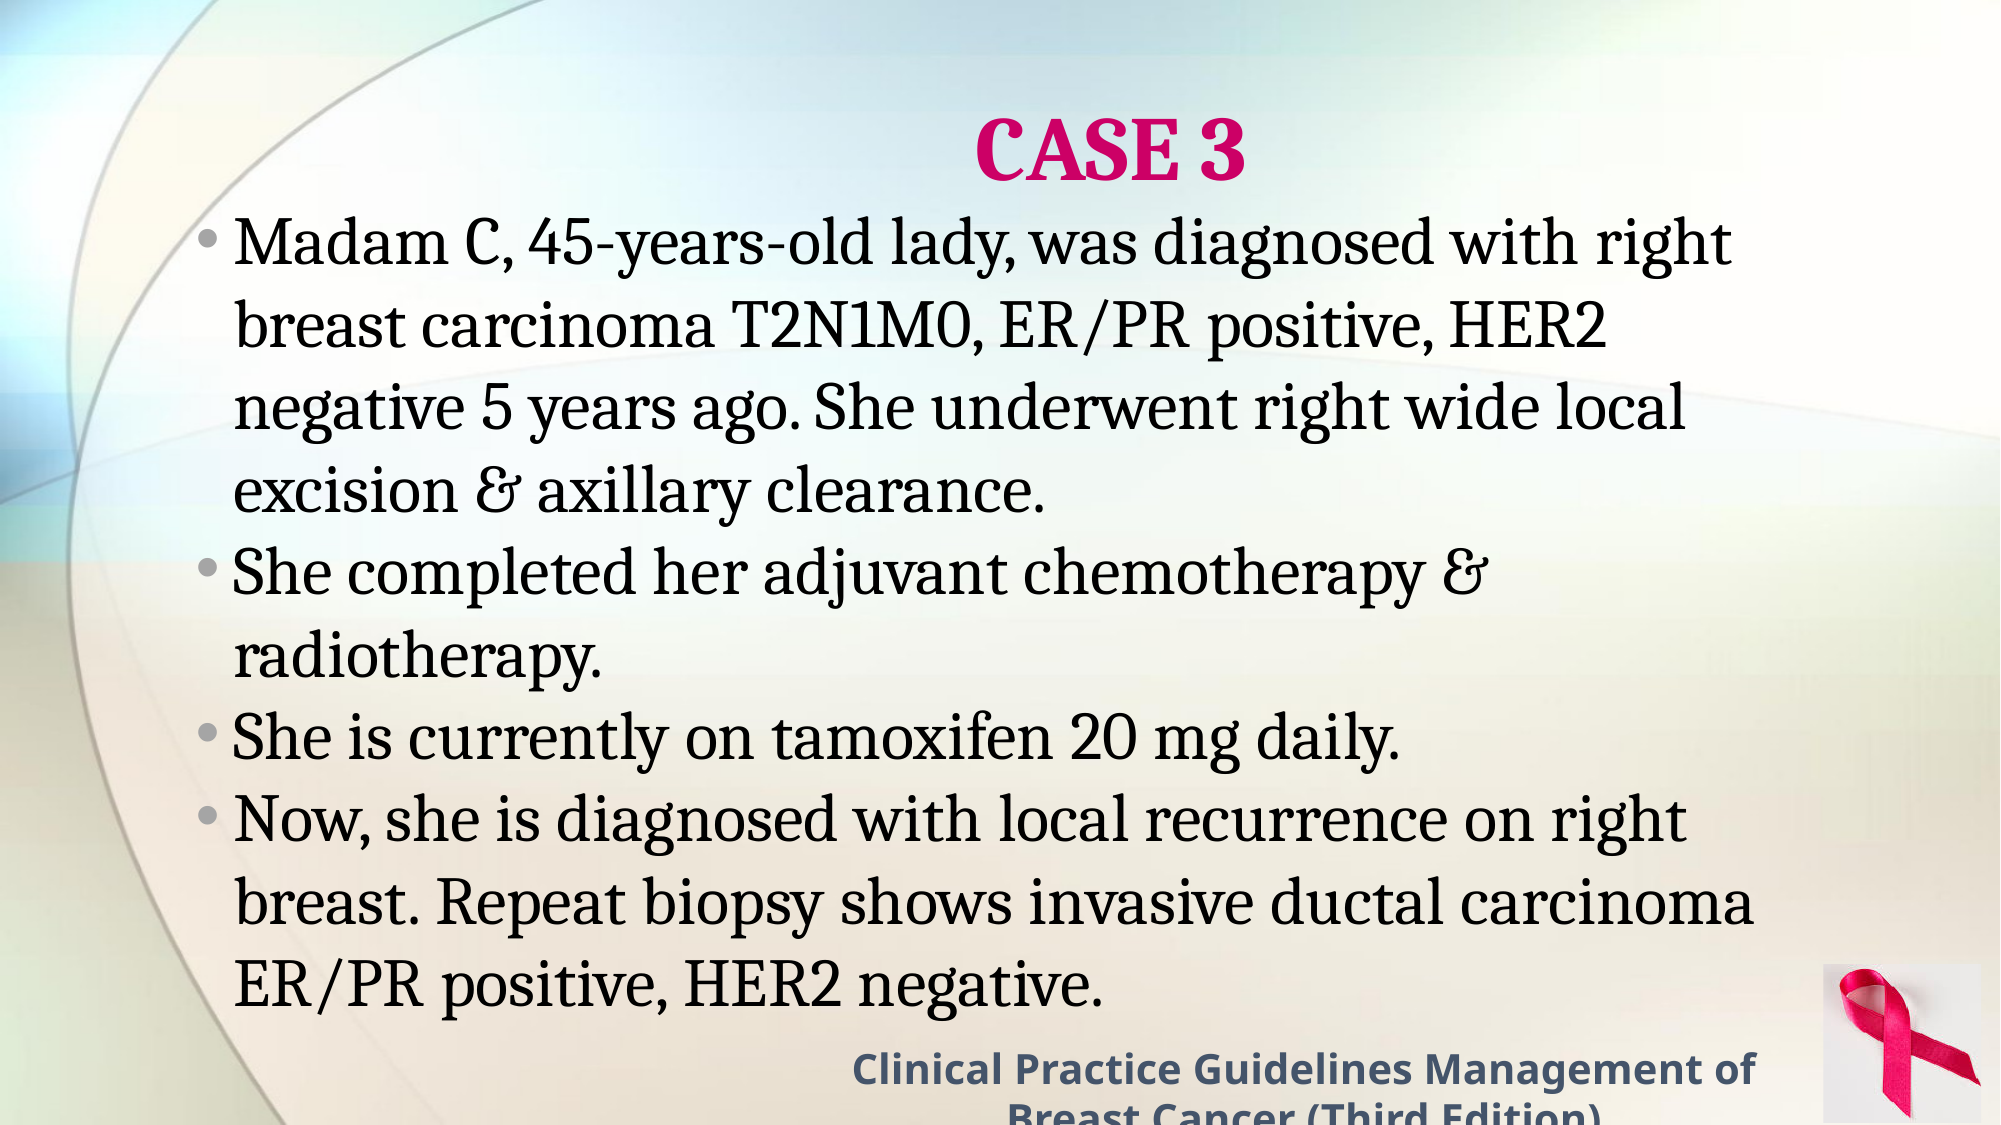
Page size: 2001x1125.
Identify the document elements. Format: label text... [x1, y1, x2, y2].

title CASE 3 [381, 34, 1863, 188]
text_box Clinical Practice Guidelines Management of Breast Cancer (Third Edition) [788, 1035, 1820, 1125]
list Madam C, 45-years-old lady, was diagnosed with right breast carcinoma T2N1M0, ER/PR positive, HER2 negative 5 years ago. She underwent right wide local excision & axillary clearance. She completed her adjuvant chemotherapy & radiotherapy. She is currently on tamoxifen 20 mg daily. Now, she is diagnosed with local recurrence on right breast. Repeat biopsy shows invasive ductal carcinoma ER/PR positive, HER2 negative. [180, 188, 1863, 1050]
picture [0, 0, 2001, 1125]
